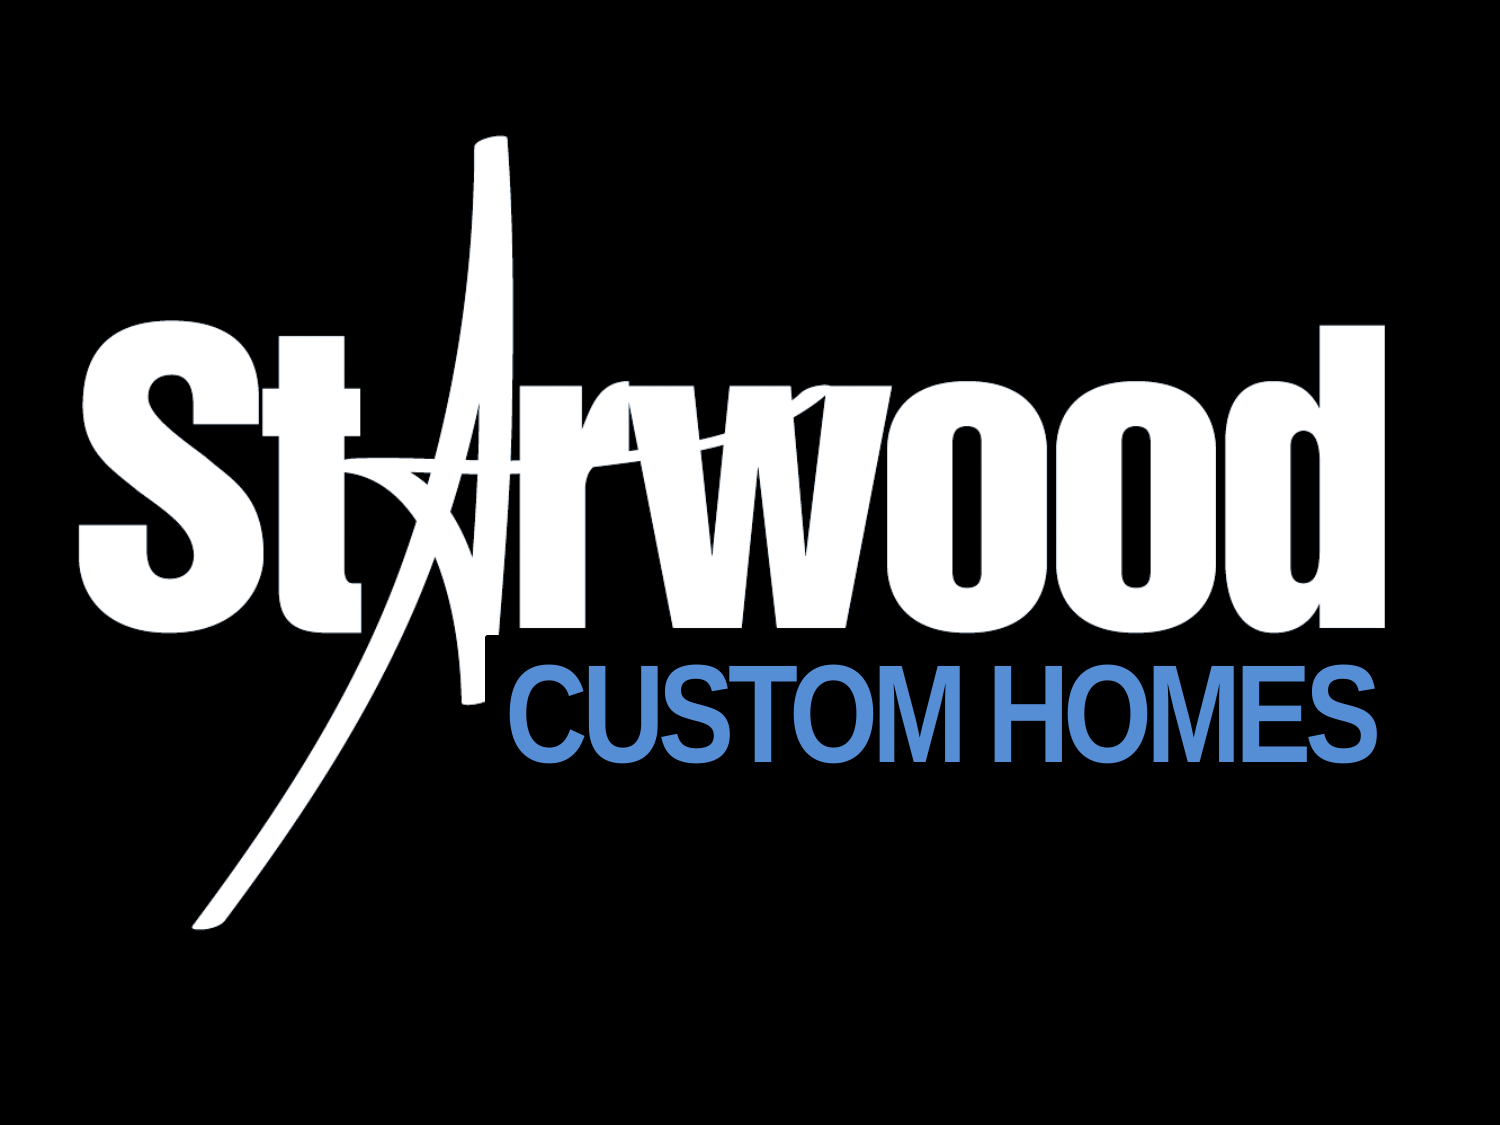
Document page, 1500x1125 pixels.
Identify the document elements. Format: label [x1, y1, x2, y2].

picture [62, 124, 1413, 963]
